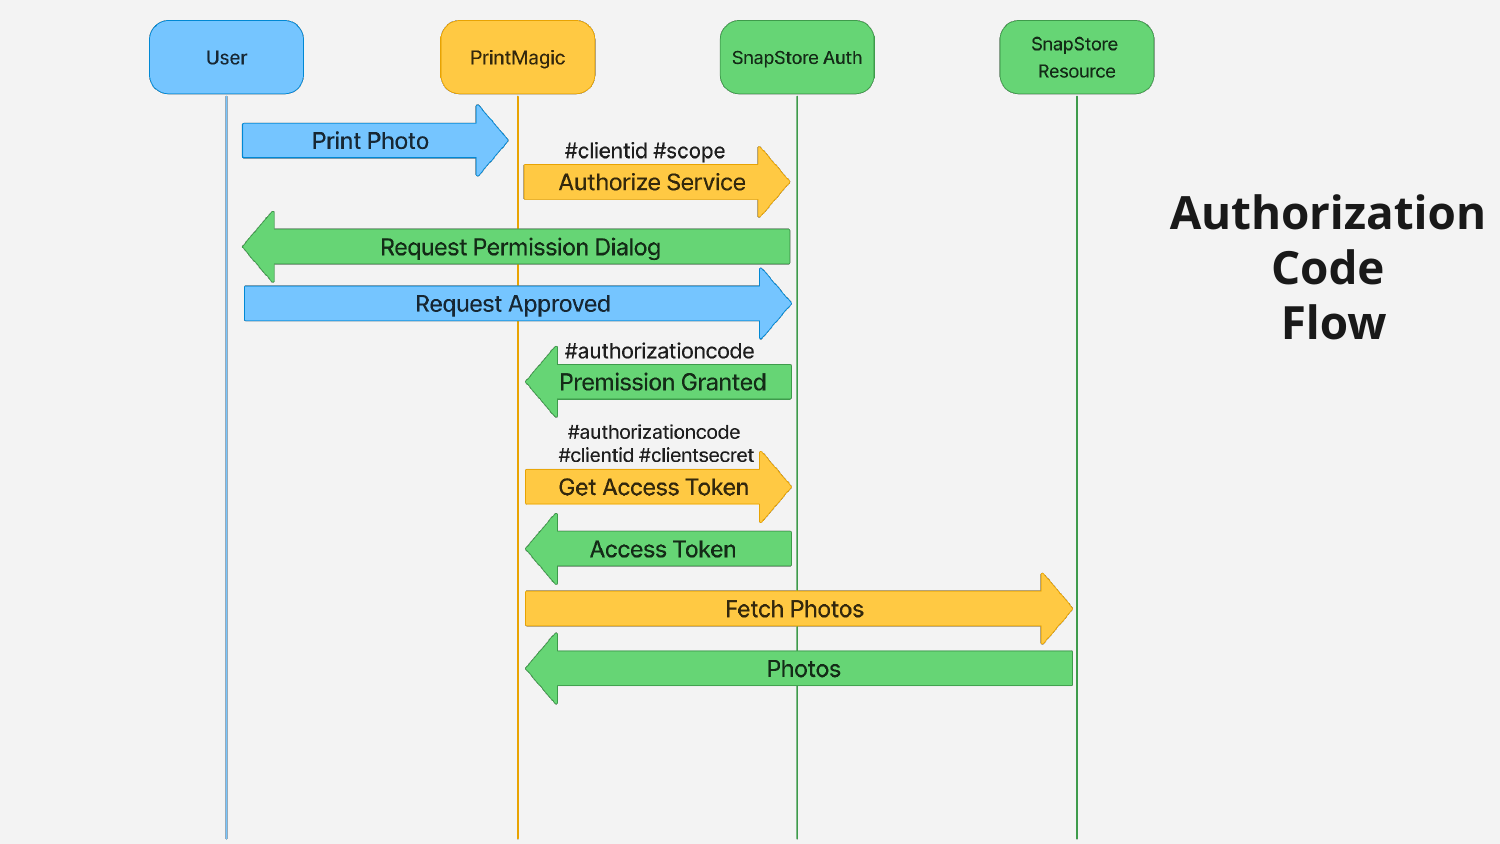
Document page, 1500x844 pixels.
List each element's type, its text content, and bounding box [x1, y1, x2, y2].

picture [118, 0, 1186, 844]
title Authorization Code Flow [1190, 144, 1500, 388]
